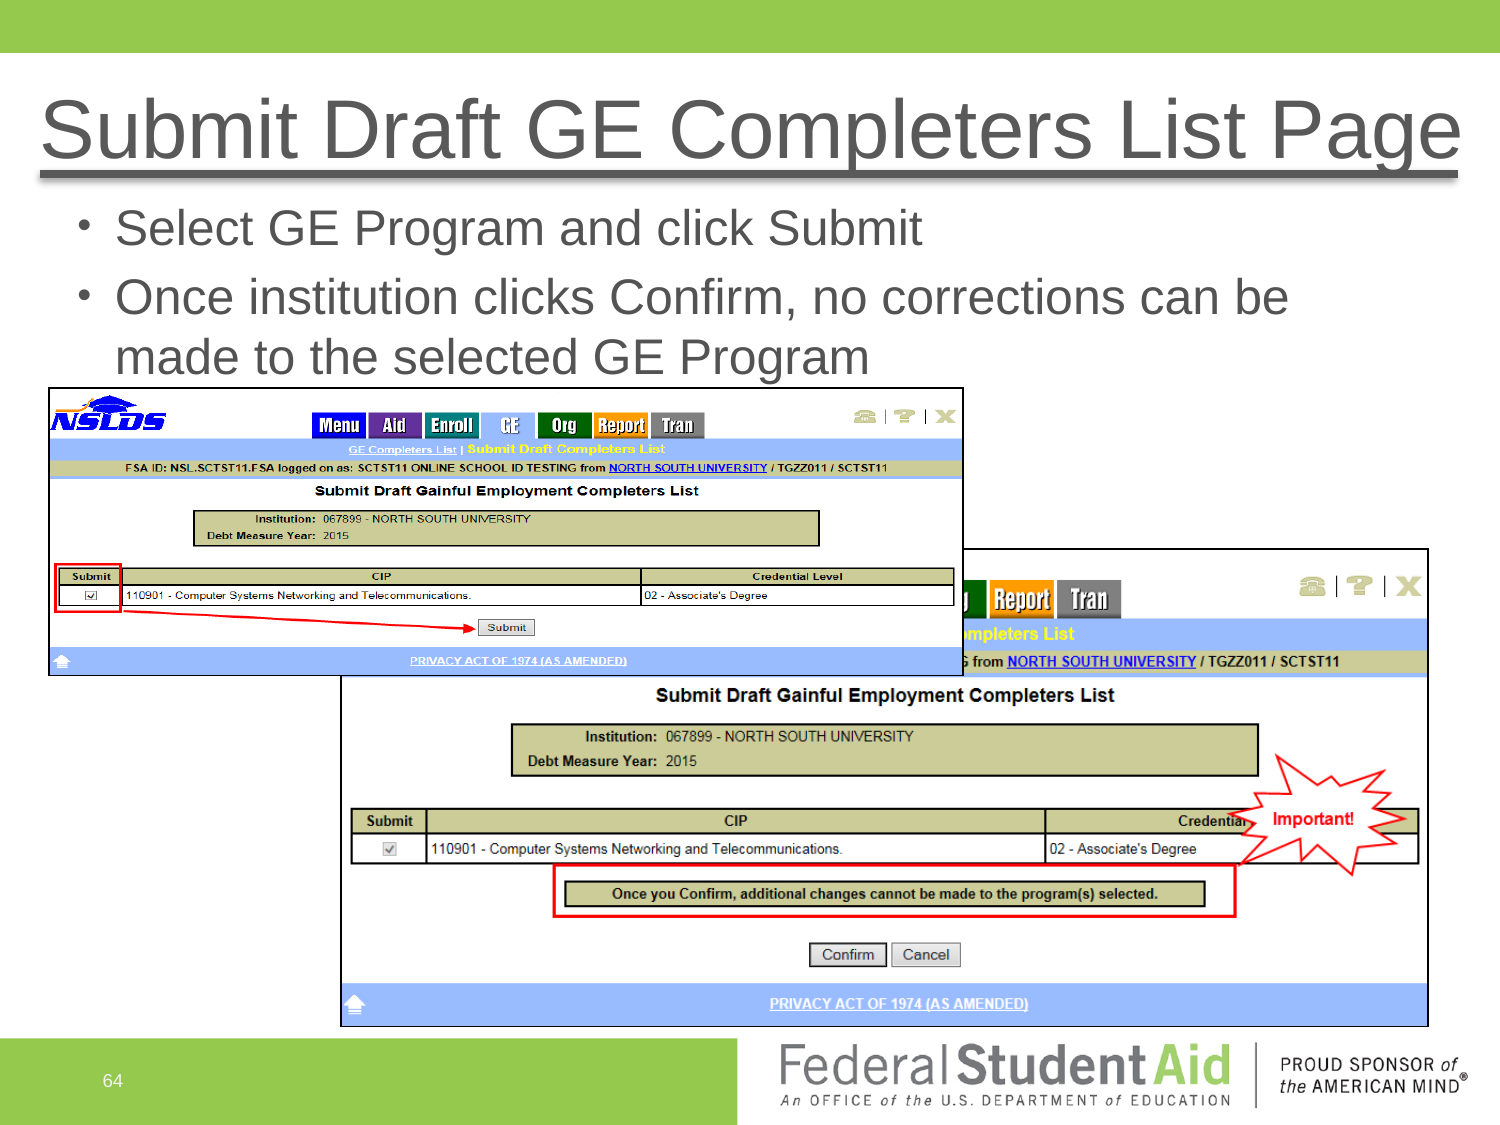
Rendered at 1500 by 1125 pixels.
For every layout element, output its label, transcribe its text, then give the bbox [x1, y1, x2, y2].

list Select GE Program and click Submit Once institution clicks Confirm, no corrections can be made to the selected GE Program [62, 187, 1438, 930]
slide_number 64 [87, 1050, 438, 1110]
title Submit Draft GE Completers List Page [24, 67, 1488, 175]
picture [49, 388, 1488, 1125]
